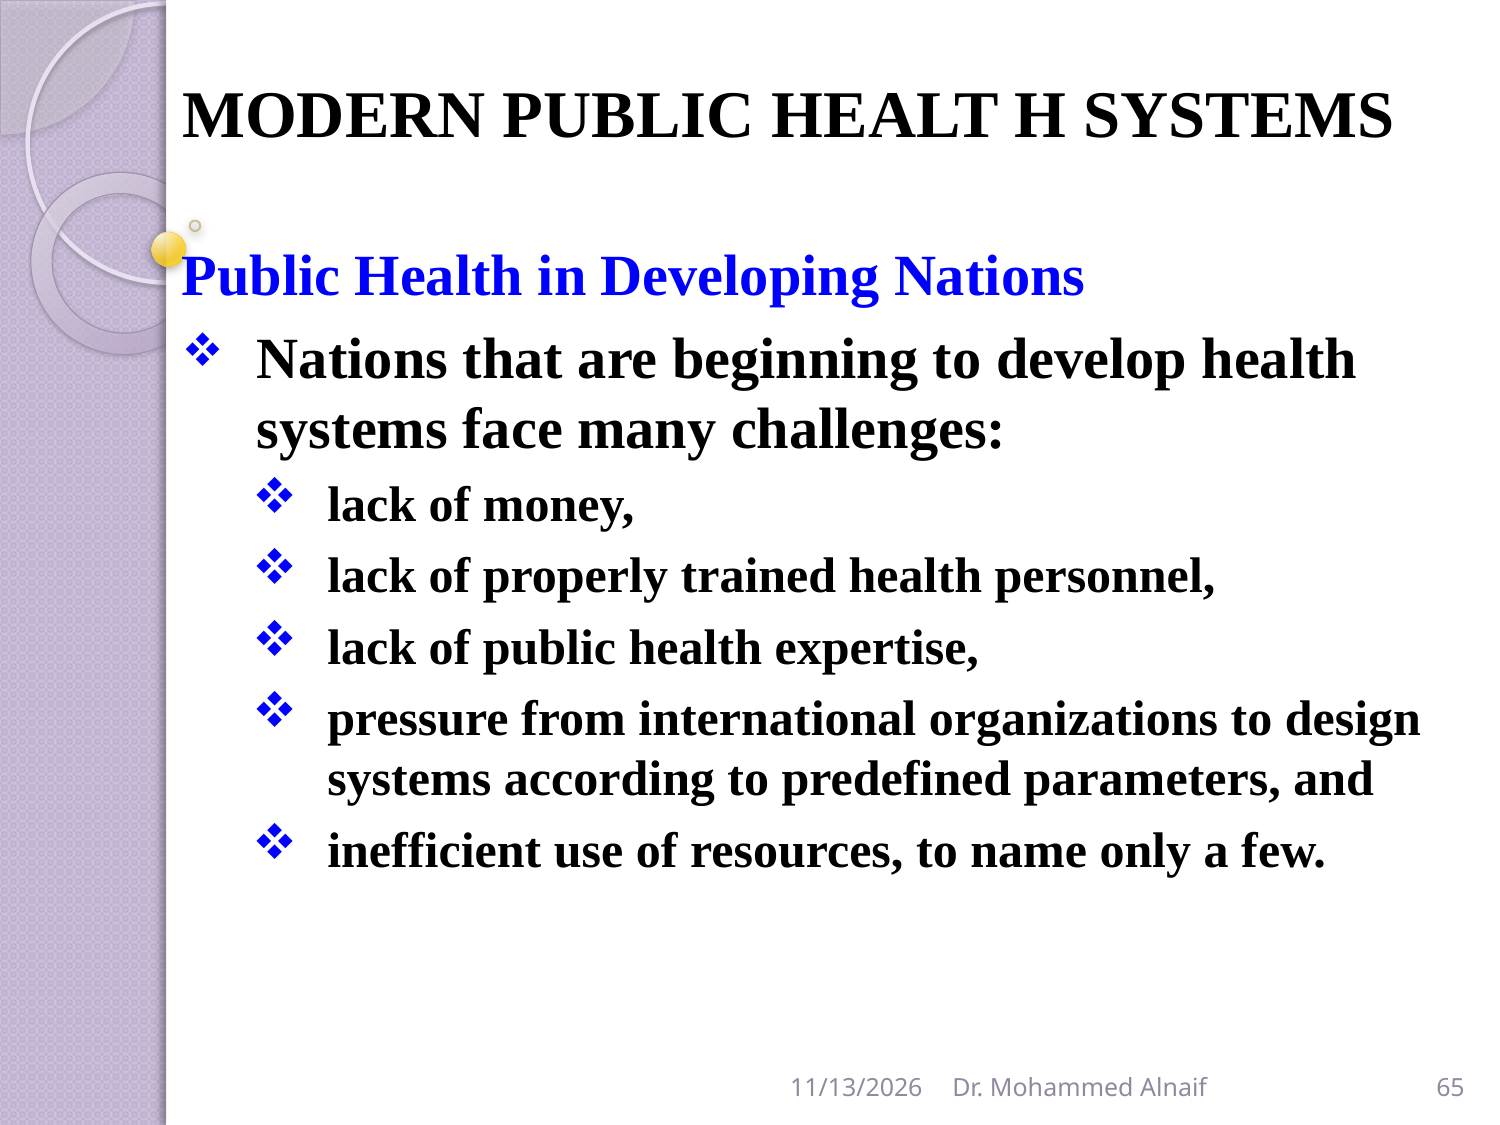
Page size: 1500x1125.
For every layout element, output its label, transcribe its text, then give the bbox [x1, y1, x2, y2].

footer Dr. Mohammed Alnaif [937, 1034, 1413, 1113]
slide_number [587, 1034, 937, 1113]
title MODERN PUBLIC HEALT H SYSTEMS [137, 62, 1413, 159]
slide_number 65 [1413, 1034, 1488, 1113]
subtitle Public Health in Developing Nations Nations that are beginning to develop health systems face many challenges: lack of money, lack of properly trained health personnel, lack of public health expertise, pressure from international organizations to design systems according to predefined parameters, and inefficient use of resources, to name only a few. [162, 237, 1463, 1000]
